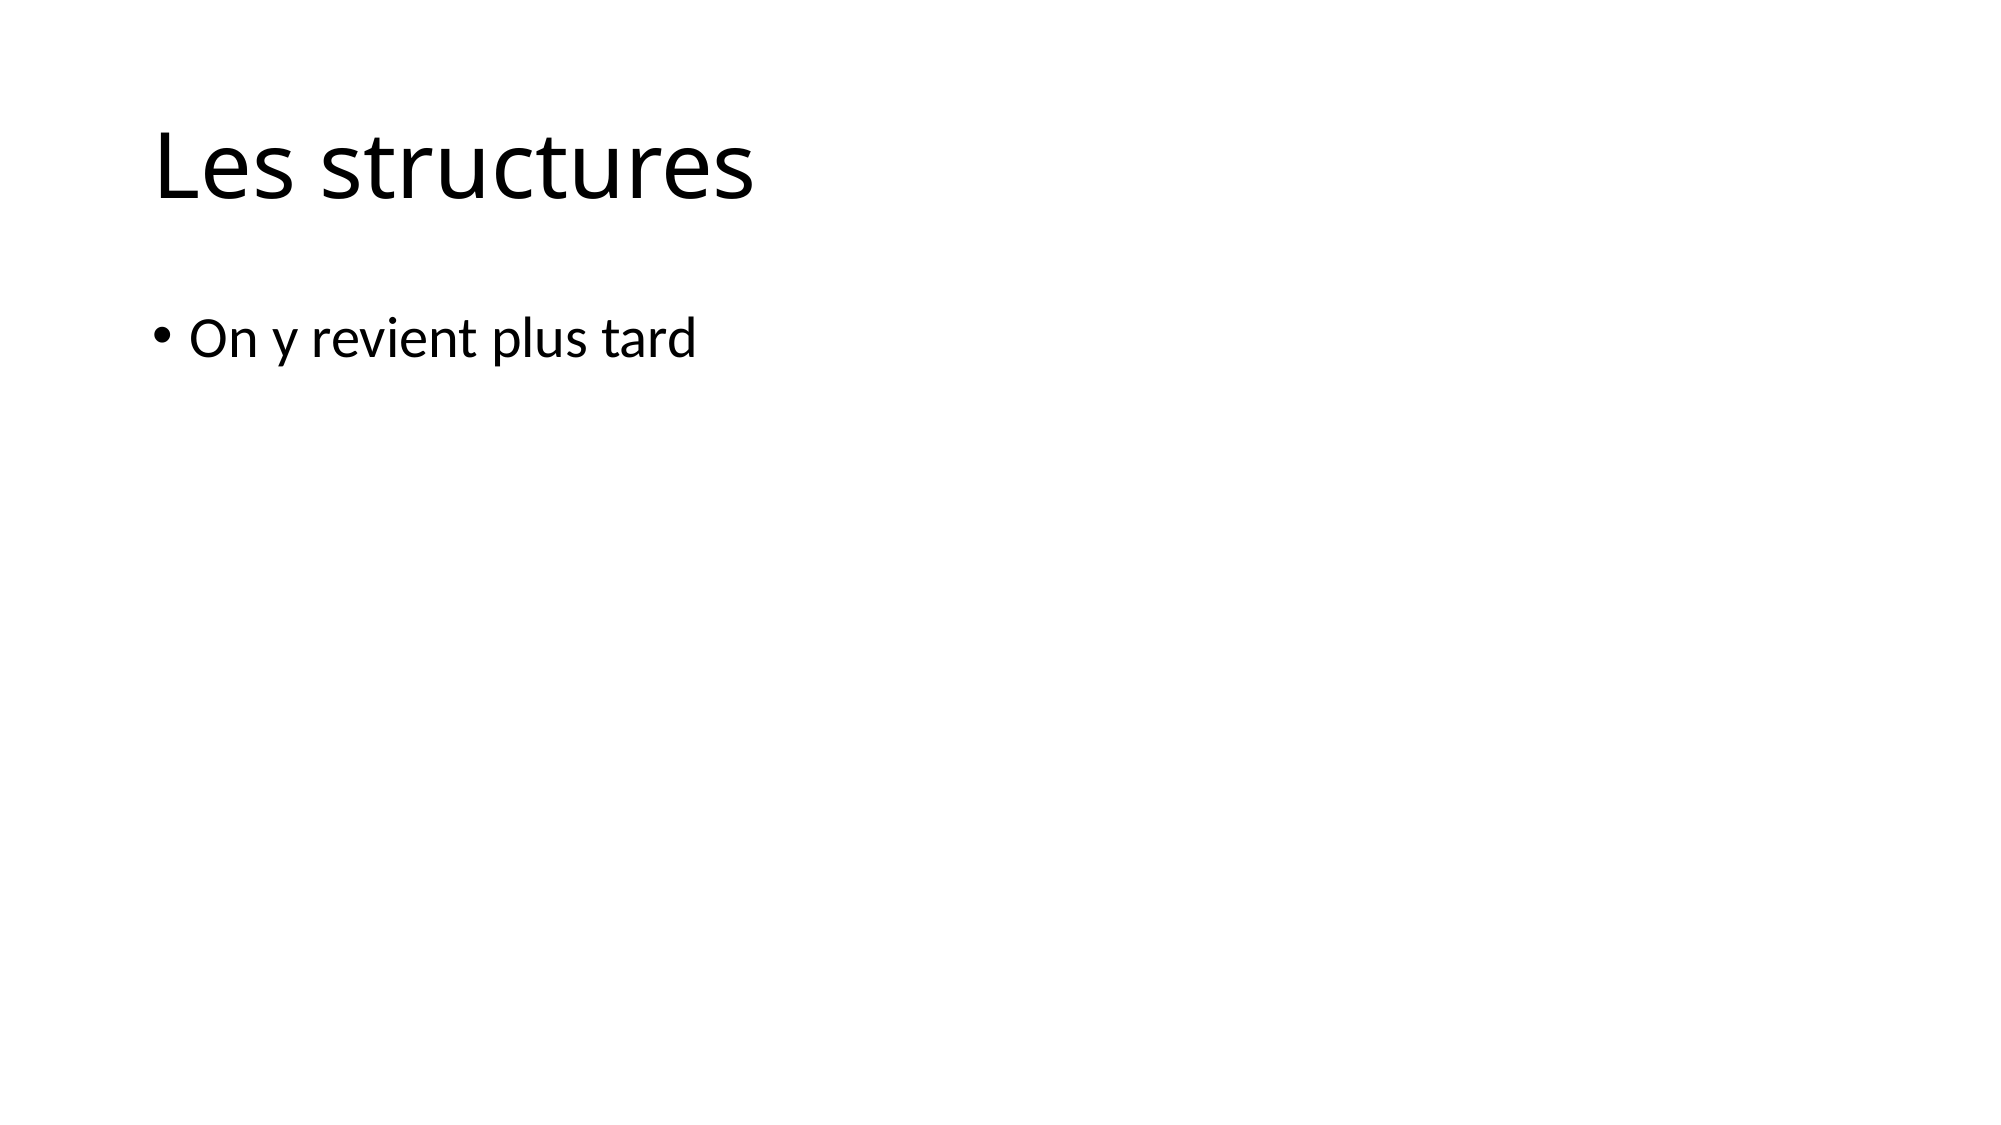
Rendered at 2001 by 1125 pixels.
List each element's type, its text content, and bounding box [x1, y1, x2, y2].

title Les structures [137, 59, 1863, 278]
list On y revient plus tard [137, 299, 1863, 1014]
